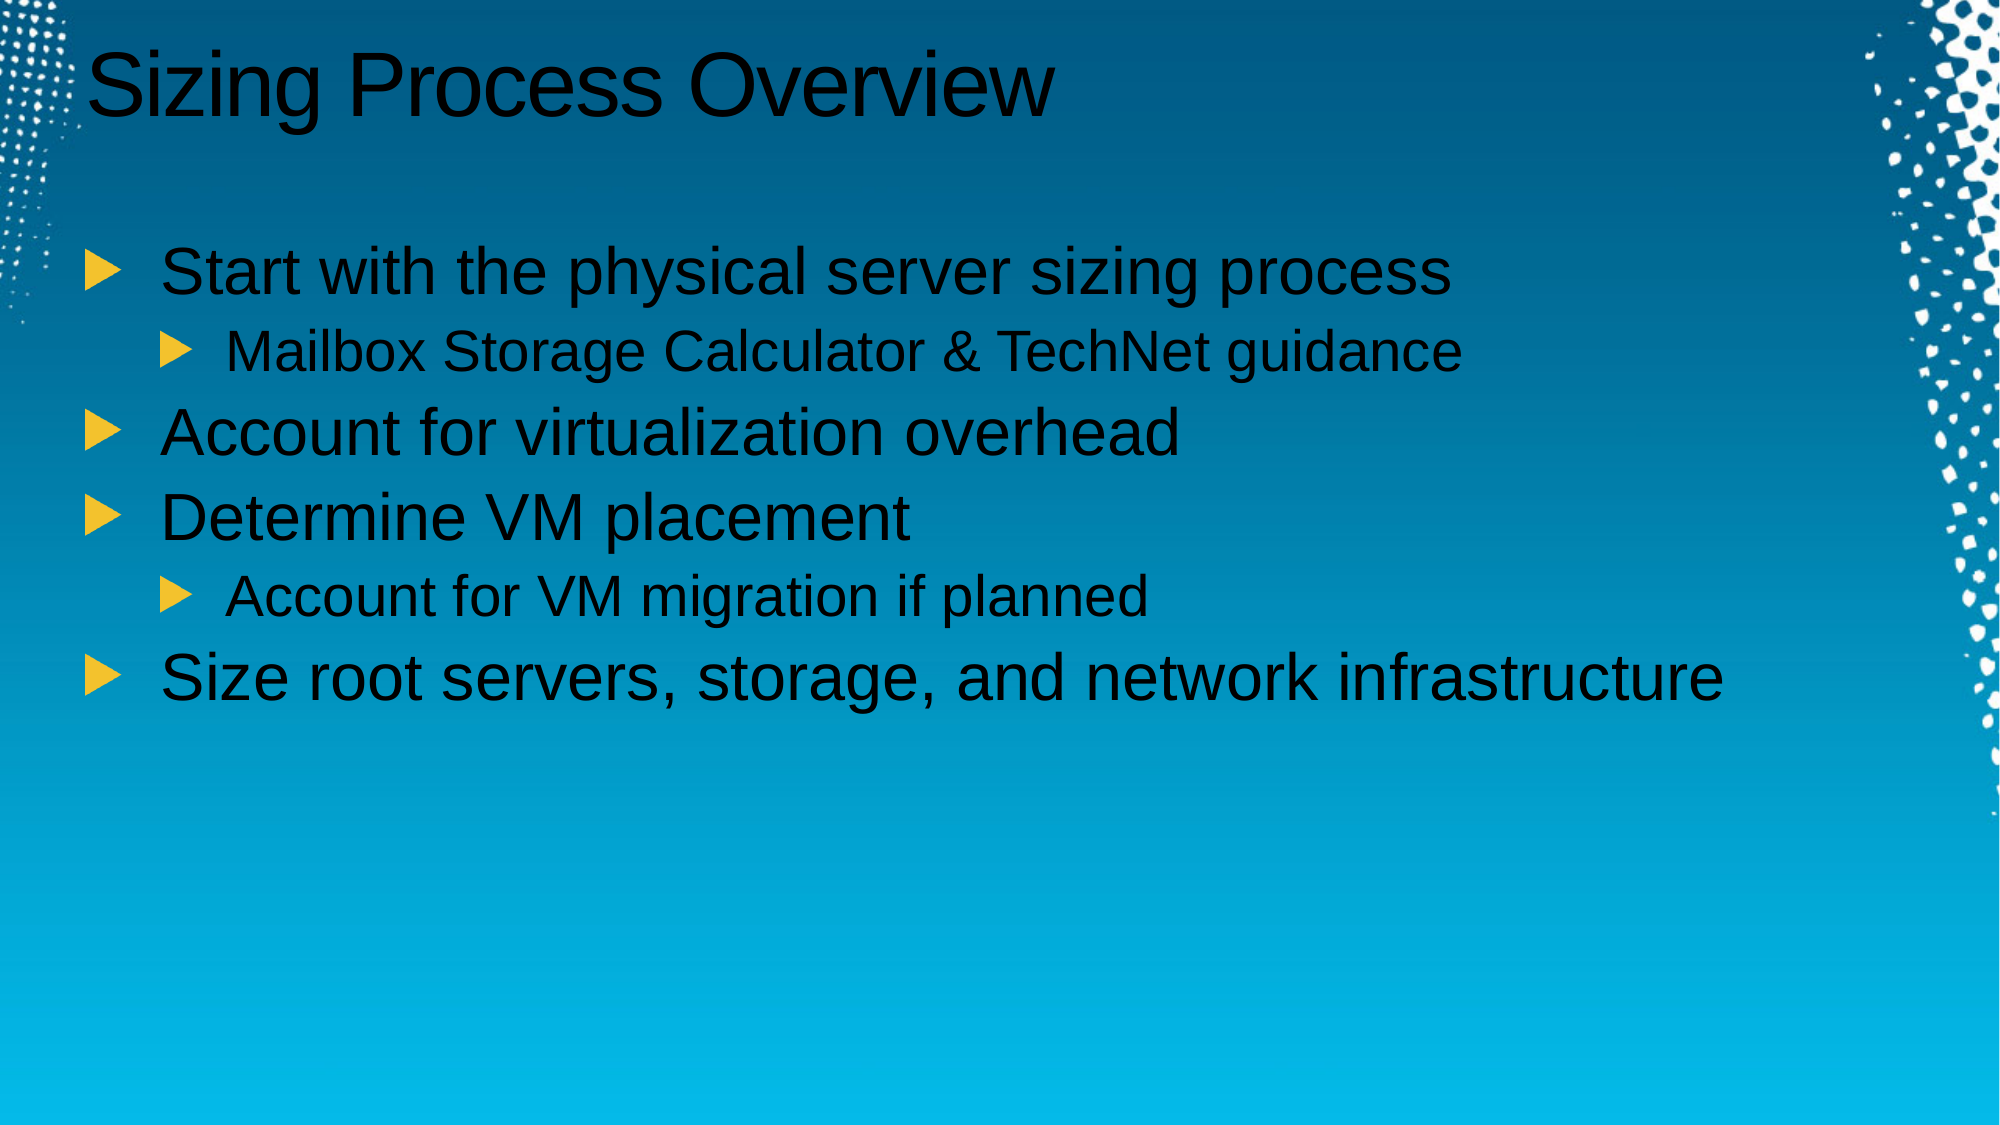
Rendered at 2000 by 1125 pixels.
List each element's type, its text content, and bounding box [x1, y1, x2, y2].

picture [43, 42, 49, 53]
picture [47, 0, 57, 10]
picture [1914, 308, 1929, 326]
title Sizing Process Overview [85, 37, 1914, 138]
picture [1948, 413, 1958, 424]
picture [1988, 547, 2000, 561]
picture [9, 84, 15, 91]
picture [1928, 399, 1939, 415]
picture [1942, 269, 1953, 276]
picture [33, 0, 42, 10]
picture [1994, 382, 2000, 391]
picture [0, 40, 9, 45]
picture [86, 250, 119, 289]
picture [1925, 141, 1935, 155]
picture [1953, 301, 1962, 312]
picture [1925, 87, 1941, 99]
picture [1935, 0, 2000, 306]
picture [86, 655, 119, 694]
picture [86, 410, 119, 449]
picture [1963, 278, 1976, 291]
picture [11, 55, 21, 64]
picture [1935, 177, 1945, 189]
list Start with the physical server sizing process Mailbox Storage Calculator & TechNet guidance Account for virtualization overhead Determine VM placement Account for VM migration if planned Size root servers, storage, and network infrastructure [85, 237, 1914, 733]
picture [1972, 570, 1986, 583]
picture [1973, 368, 1982, 380]
picture [161, 577, 190, 611]
picture [10, 69, 17, 78]
picture [1957, 187, 1971, 200]
picture [3, 10, 11, 18]
picture [1963, 589, 1976, 607]
picture [1968, 481, 1978, 492]
picture [1963, 335, 1972, 344]
picture [86, 495, 119, 534]
picture [1983, 404, 1992, 414]
picture [56, 47, 64, 55]
picture [55, 62, 62, 69]
picture [1958, 445, 1968, 460]
picture [0, 24, 9, 33]
picture [1963, 535, 1977, 550]
picture [30, 14, 40, 23]
picture [58, 32, 66, 41]
picture [1914, 164, 1923, 177]
picture [16, 143, 21, 151]
picture [1992, 438, 2000, 448]
picture [1982, 714, 1993, 729]
picture [1991, 637, 2000, 652]
picture [33, 116, 40, 124]
picture [1920, 257, 1932, 264]
picture [1950, 359, 1960, 366]
picture [54, 76, 60, 83]
picture [1915, 109, 1924, 119]
picture [41, 59, 48, 67]
picture [1935, 431, 1946, 449]
picture [1946, 155, 1961, 167]
picture [29, 27, 38, 38]
picture [1981, 604, 2000, 620]
picture [1914, 274, 1920, 291]
picture [1935, 379, 1948, 391]
picture [1960, 392, 1970, 403]
picture [1984, 349, 1992, 357]
picture [1988, 691, 2000, 709]
picture [45, 16, 55, 24]
picture [1919, 367, 1930, 378]
picture [1911, 223, 1918, 230]
picture [161, 332, 190, 366]
picture [17, 129, 23, 136]
picture [1995, 582, 2000, 595]
picture [1993, 321, 2000, 339]
picture [1974, 683, 1985, 694]
picture [1969, 625, 1985, 642]
picture [34, 101, 43, 111]
picture [1979, 657, 1995, 676]
picture [1955, 557, 1965, 573]
picture [1970, 426, 1980, 436]
picture [1929, 27, 1945, 45]
picture [1990, 492, 2000, 505]
picture [16, 22, 23, 34]
picture [6, 97, 12, 105]
picture [1972, 312, 1985, 322]
picture [1941, 324, 1952, 332]
picture [1952, 502, 1967, 516]
picture [1926, 344, 1939, 358]
picture [38, 74, 47, 80]
picture [18, 0, 29, 6]
picture [42, 31, 53, 39]
picture [1930, 291, 1941, 297]
picture [33, 88, 42, 97]
picture [1945, 213, 1955, 220]
picture [1938, 122, 1950, 133]
picture [24, 72, 32, 79]
picture [26, 57, 34, 68]
picture [1980, 460, 1987, 469]
picture [1921, 0, 1934, 8]
picture [1922, 200, 1934, 207]
picture [1955, 246, 1965, 256]
picture [1892, 212, 1902, 216]
picture [31, 131, 37, 138]
picture [1942, 465, 1958, 483]
picture [1889, 152, 1901, 166]
picture [0, 155, 5, 163]
picture [1898, 188, 1912, 198]
picture [1932, 235, 1943, 241]
picture [18, 13, 26, 19]
picture [1991, 747, 2000, 765]
picture [1978, 517, 1987, 527]
picture [1946, 525, 1956, 533]
picture [28, 42, 36, 53]
picture [13, 41, 25, 49]
